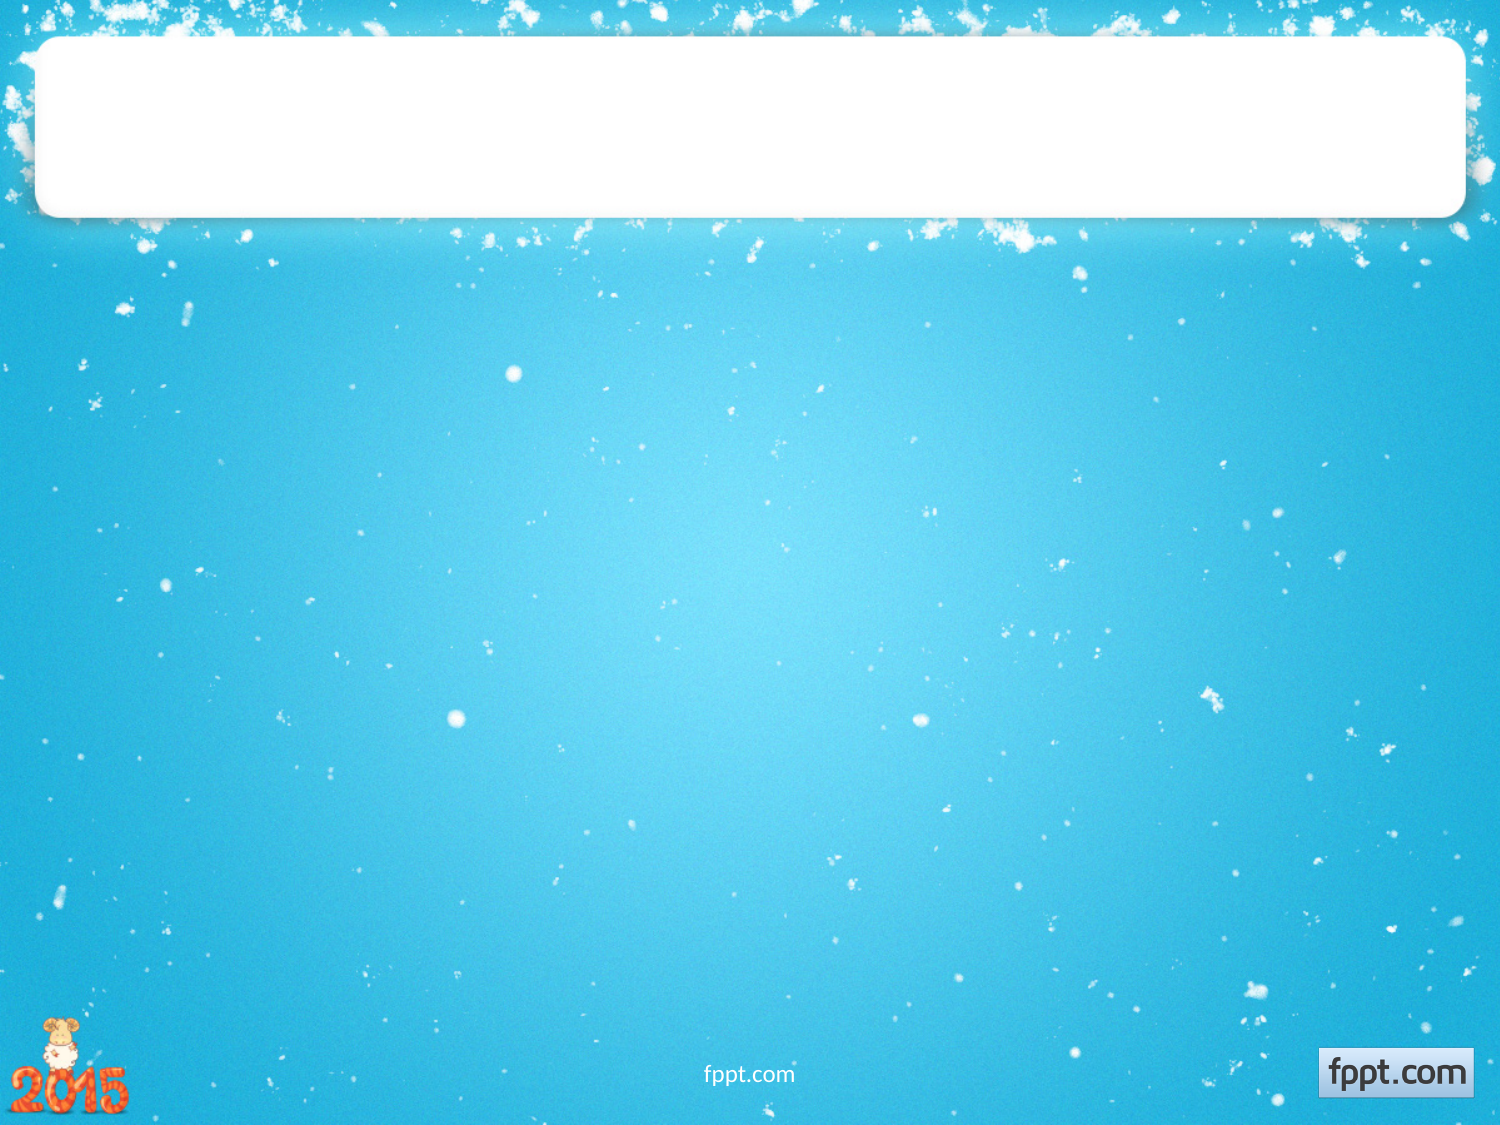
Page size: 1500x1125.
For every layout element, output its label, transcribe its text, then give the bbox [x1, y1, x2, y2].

footer fppt.com [512, 1042, 988, 1103]
picture [0, 0, 1500, 1125]
